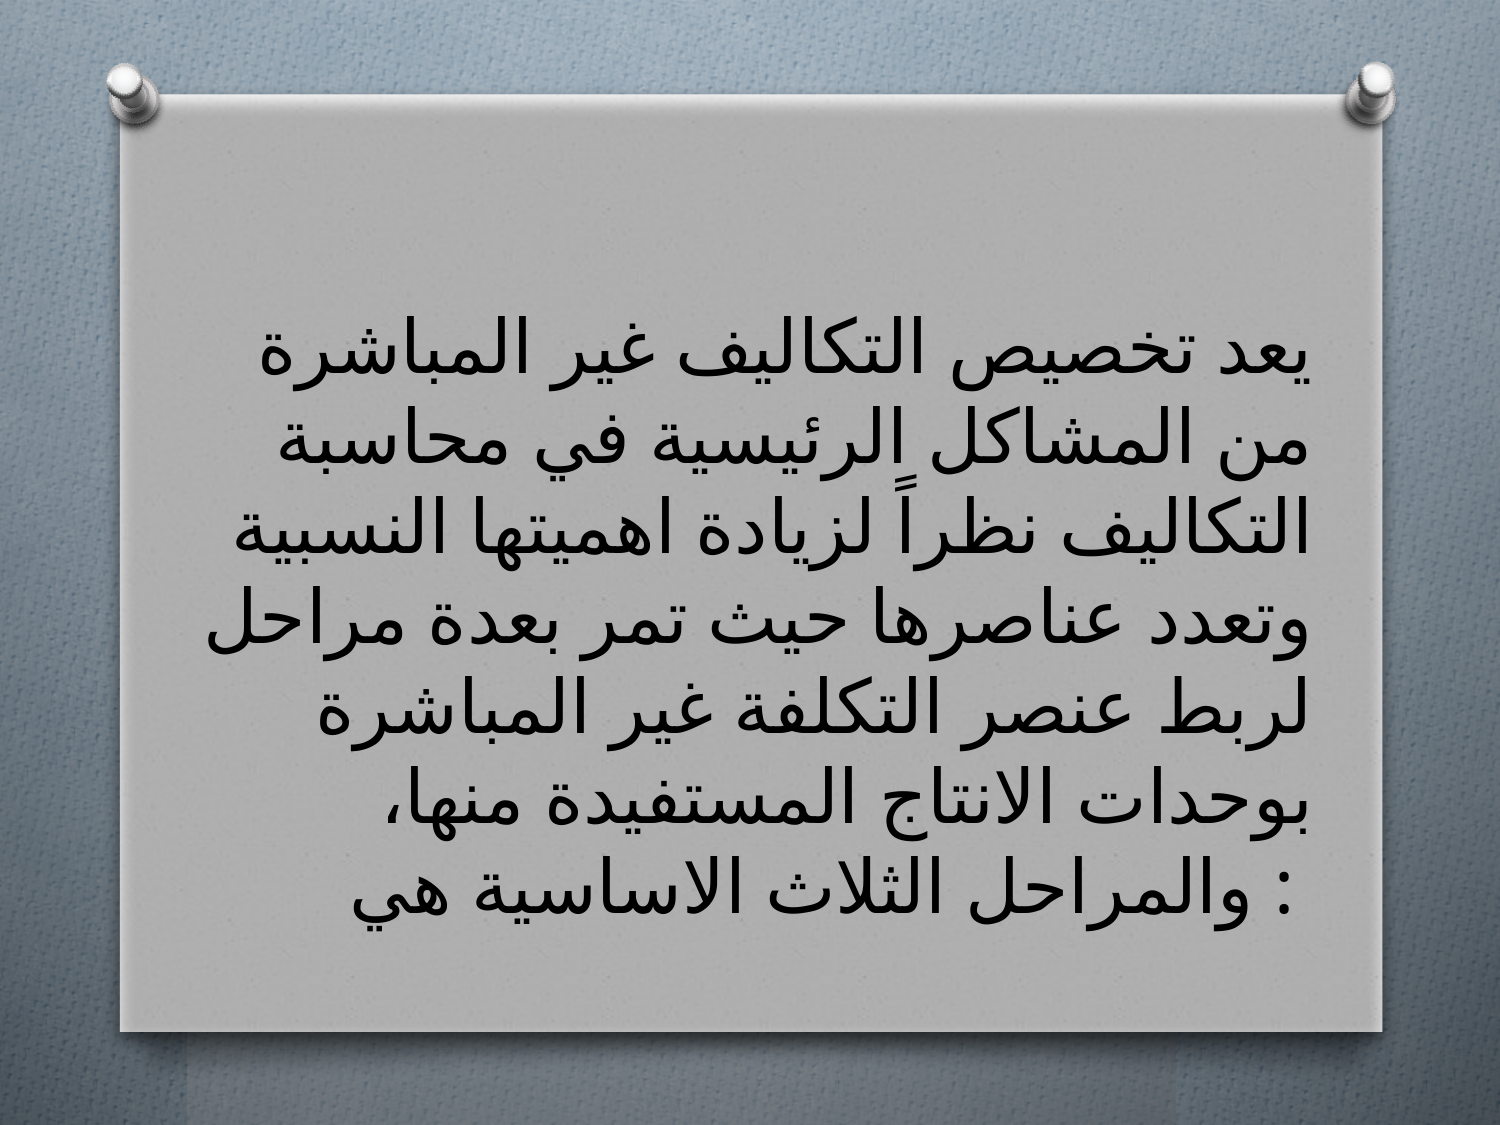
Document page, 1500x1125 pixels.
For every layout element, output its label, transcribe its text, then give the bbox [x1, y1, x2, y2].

list يعد تخصيص التكاليف غير المباشرة من المشاكل الرئيسية في محاسبة التكاليف نظراً لزيادة اهميتها النسبية وتعدد عناصرها حيث تمر بعدة مراحل لربط عنصر التكلفة غير المباشرة بوحدات الانتاج المستفيدة منها، والمراحل الثلاث الاساسية هي : [171, 290, 1329, 939]
picture [1317, 35, 1439, 156]
picture [75, 29, 198, 153]
